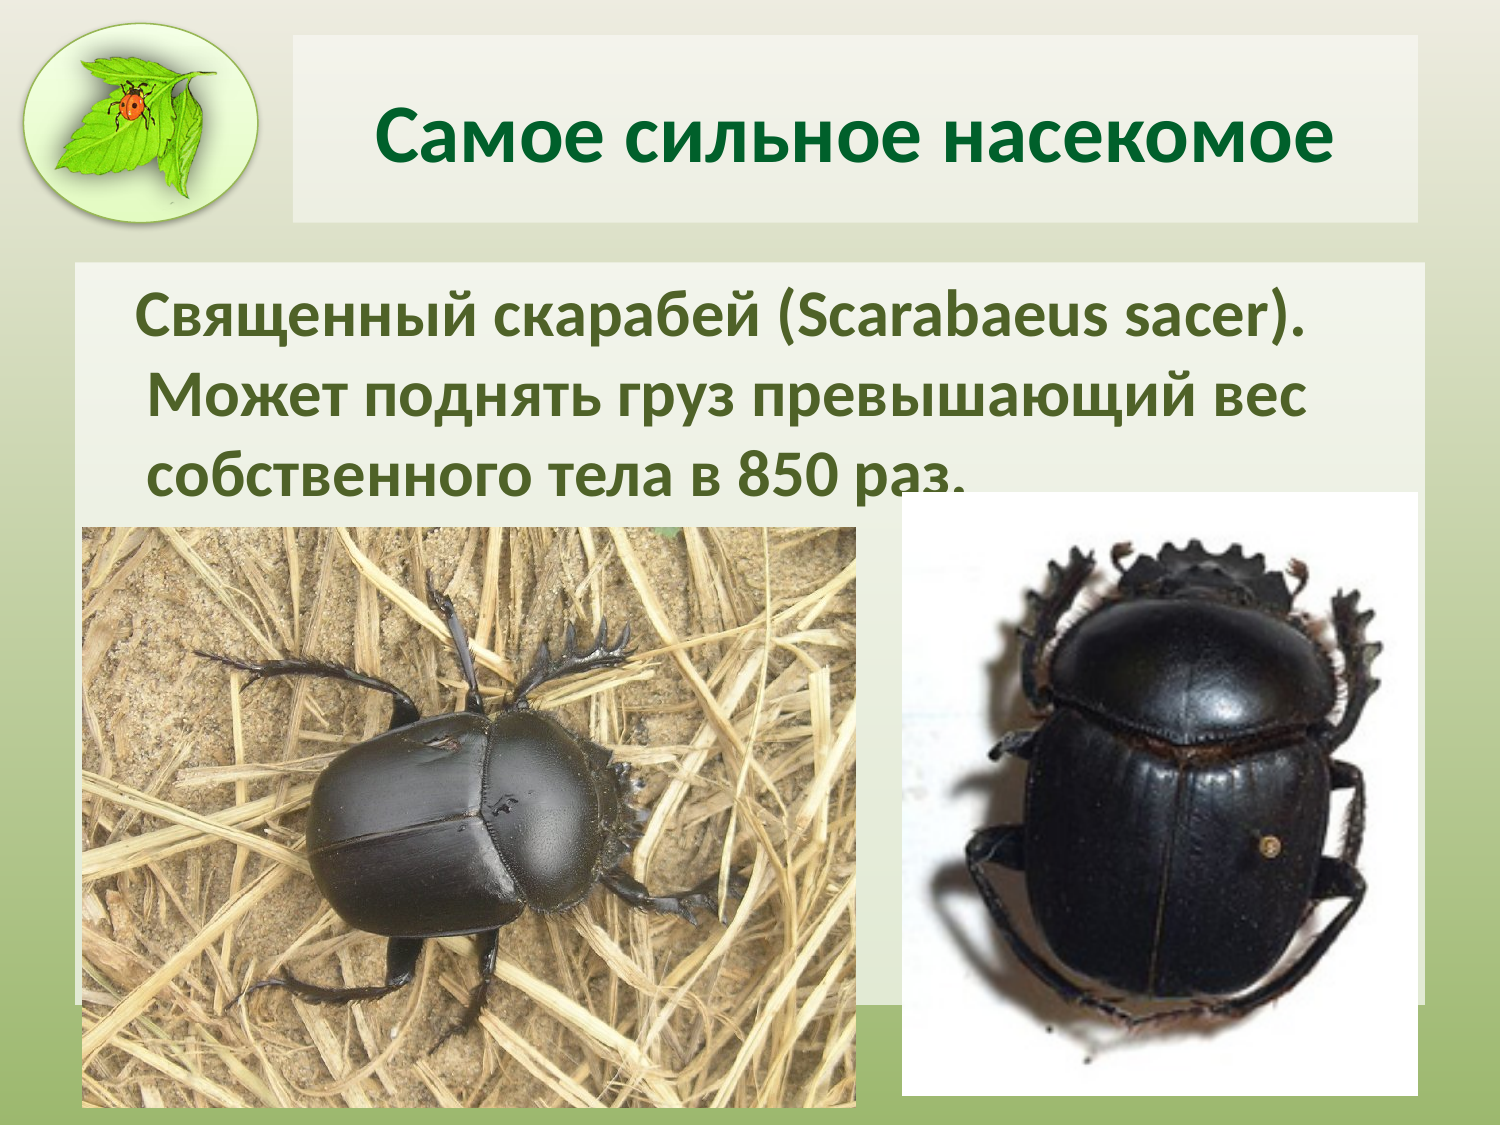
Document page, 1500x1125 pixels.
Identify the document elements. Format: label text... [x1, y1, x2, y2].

list Священный скарабей (Scarabaeus sacer). Может поднять груз превышающий вес собственного тела в 850 раз. [75, 262, 1425, 1005]
picture [81, 527, 856, 1108]
picture [902, 491, 1419, 1096]
title Самое сильное насекомое [292, 35, 1418, 223]
picture [46, 35, 227, 211]
